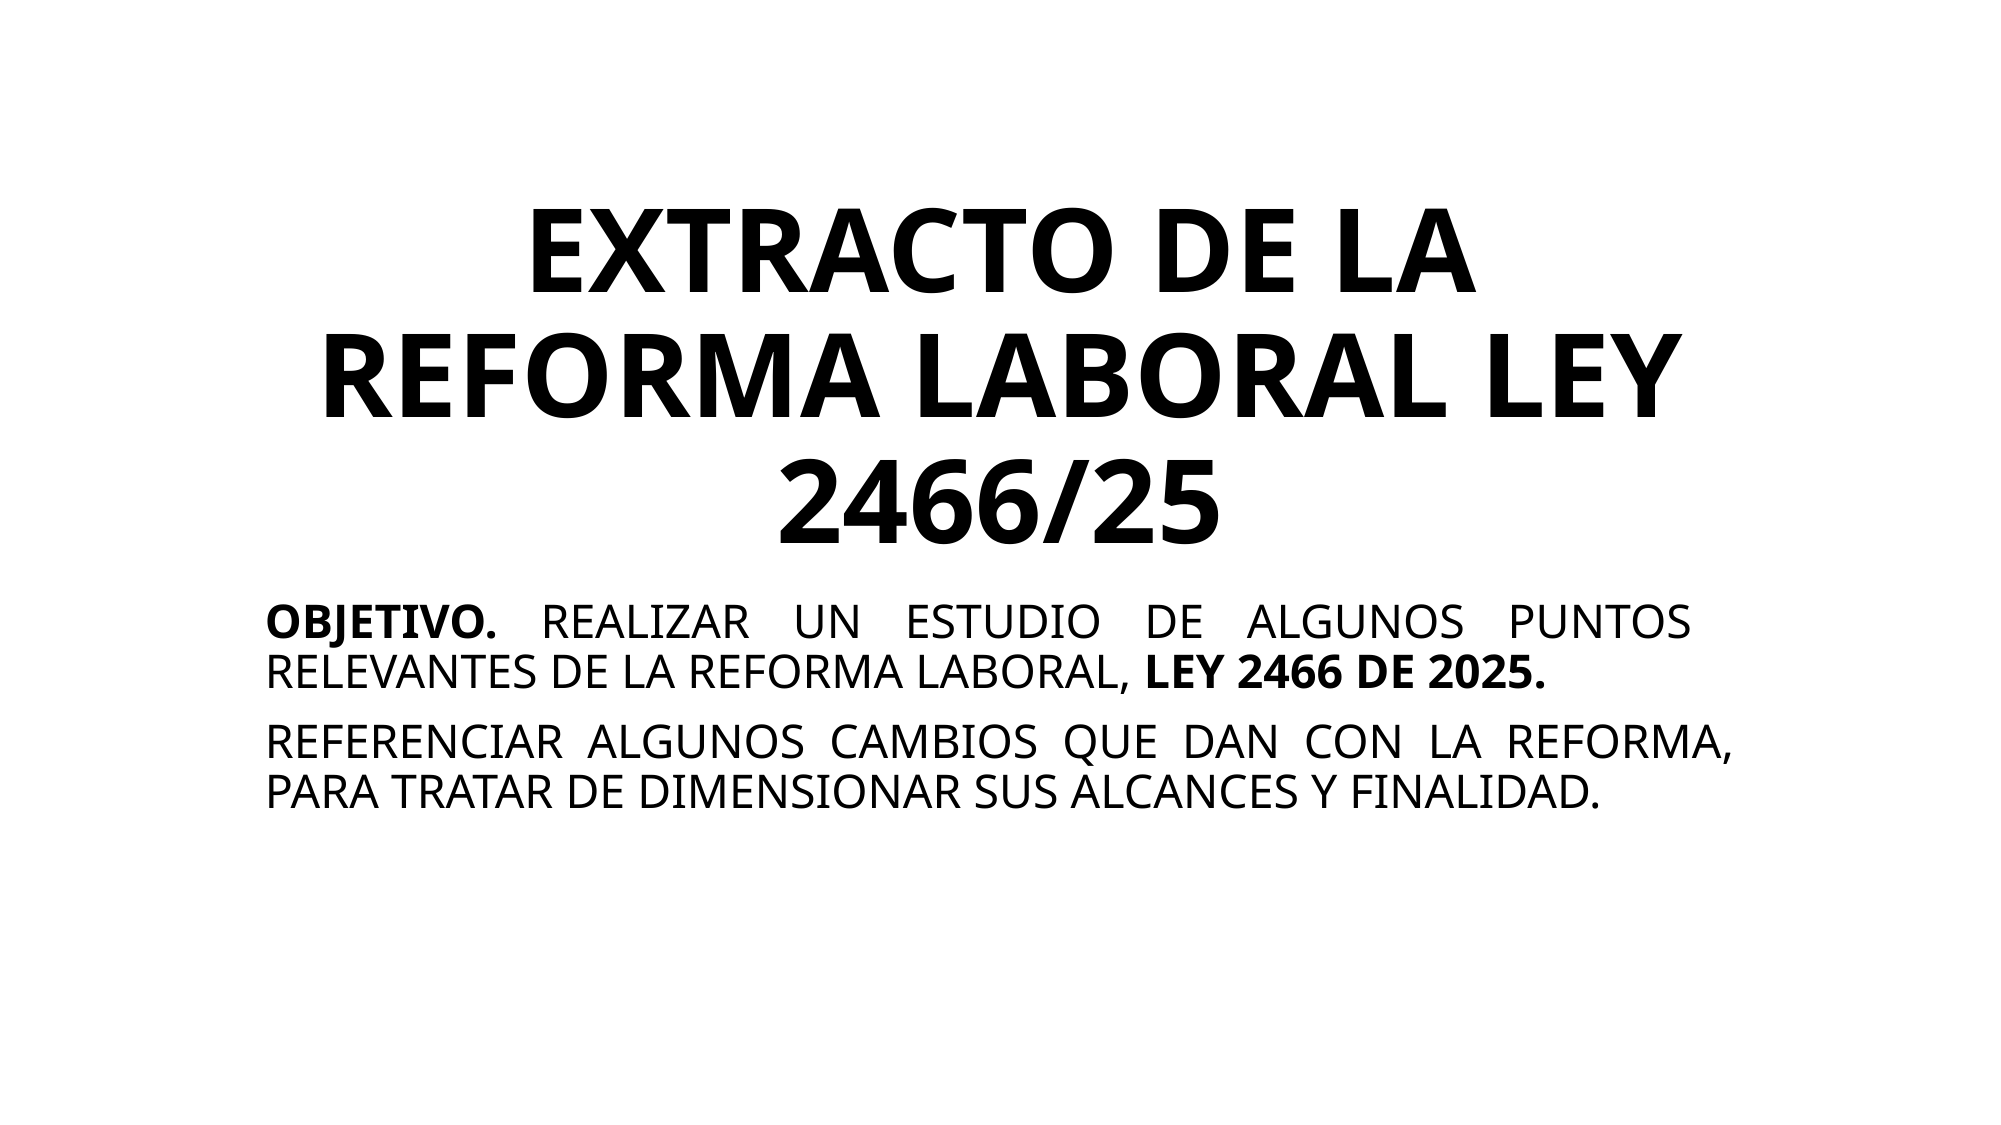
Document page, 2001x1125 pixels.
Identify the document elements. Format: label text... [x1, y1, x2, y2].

subtitle OBJETIVO. REALIZAR UN ESTUDIO DE ALGUNOS PUNTOS RELEVANTES DE LA REFORMA LABORAL, LEY 2466 DE 2025. REFERENCIAR ALGUNOS CAMBIOS QUE DAN CON LA REFORMA, PARA TRATAR DE DIMENSIONAR SUS ALCANCES Y FINALIDAD. [249, 590, 1750, 863]
title EXTRACTO DE LA REFORMA LABORAL LEY 2466/25 [249, 184, 1750, 576]
